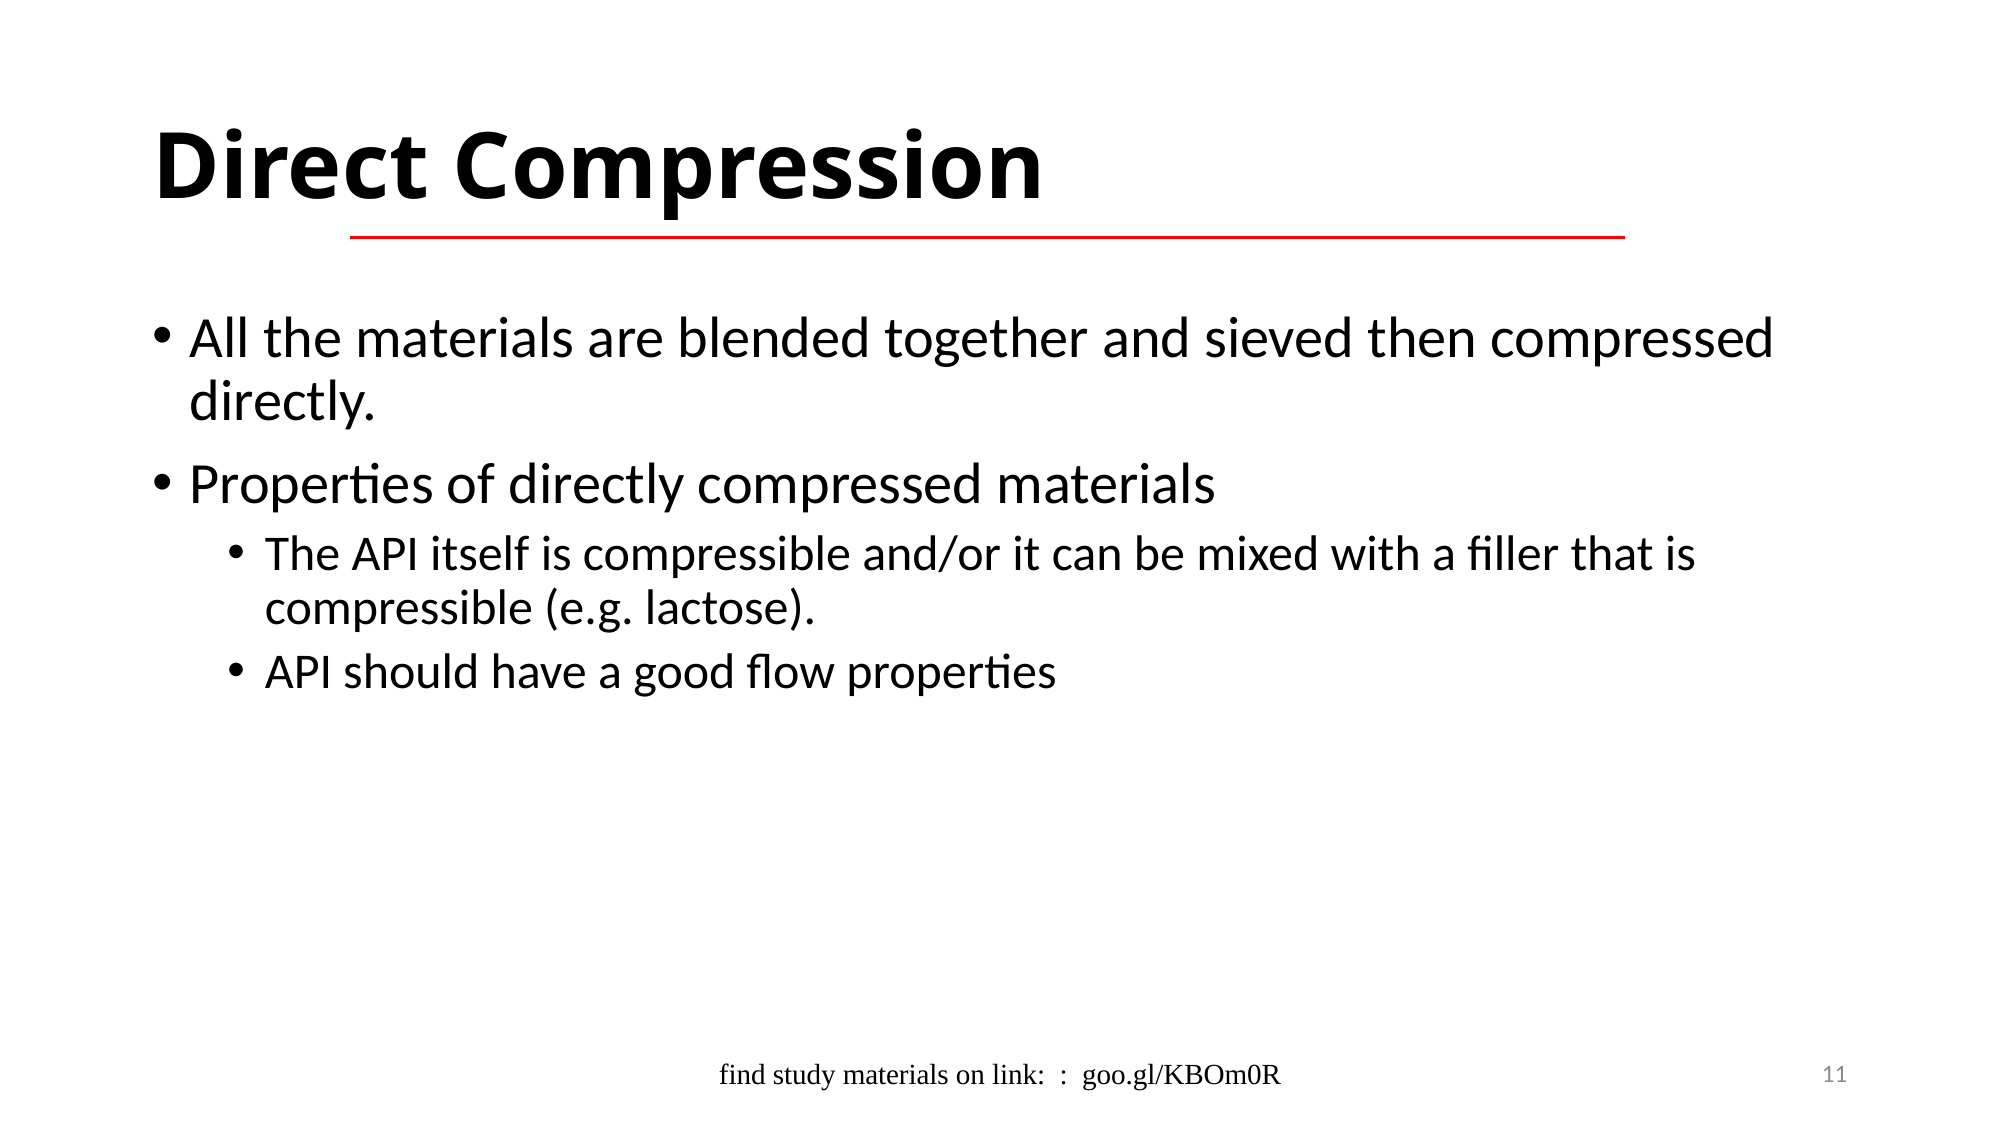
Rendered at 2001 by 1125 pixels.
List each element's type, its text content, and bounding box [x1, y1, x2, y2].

list All the materials are blended together and sieved then compressed directly. Properties of directly compressed materials The API itself is compressible and/or it can be mixed with a filler that is compressible (e.g. lactose). API should have a good flow properties [137, 299, 1863, 1014]
footer find study materials on link: : goo.gl/KBOm0R [662, 1042, 1338, 1103]
slide_number 11 [1412, 1042, 1863, 1103]
title Direct Compression [137, 59, 1863, 278]
